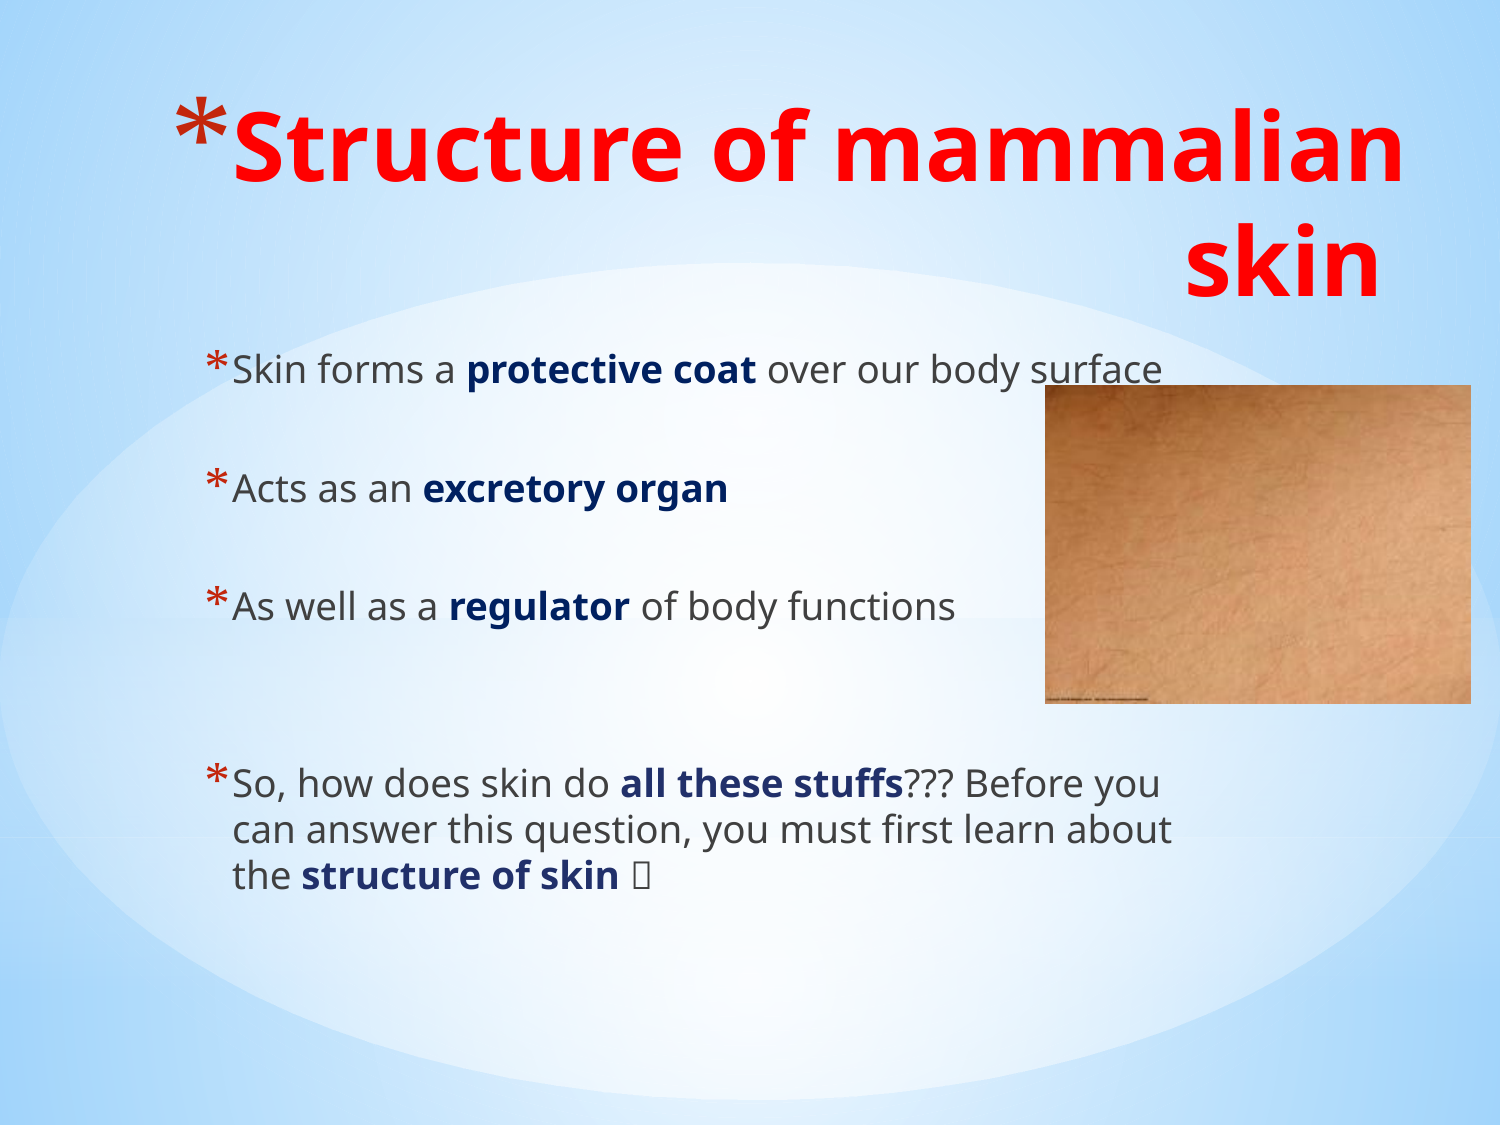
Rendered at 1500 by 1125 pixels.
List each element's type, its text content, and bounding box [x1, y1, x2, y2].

picture [1045, 385, 1471, 705]
list Skin forms a protective coat over our body surface Acts as an excretory organ As well as a regulator of body functions So, how does skin do all these stuffs??? Before you can answer this question, you must first learn about the structure of skin  [183, 338, 1233, 909]
title Structure of mammalian skin [123, 78, 1424, 266]
